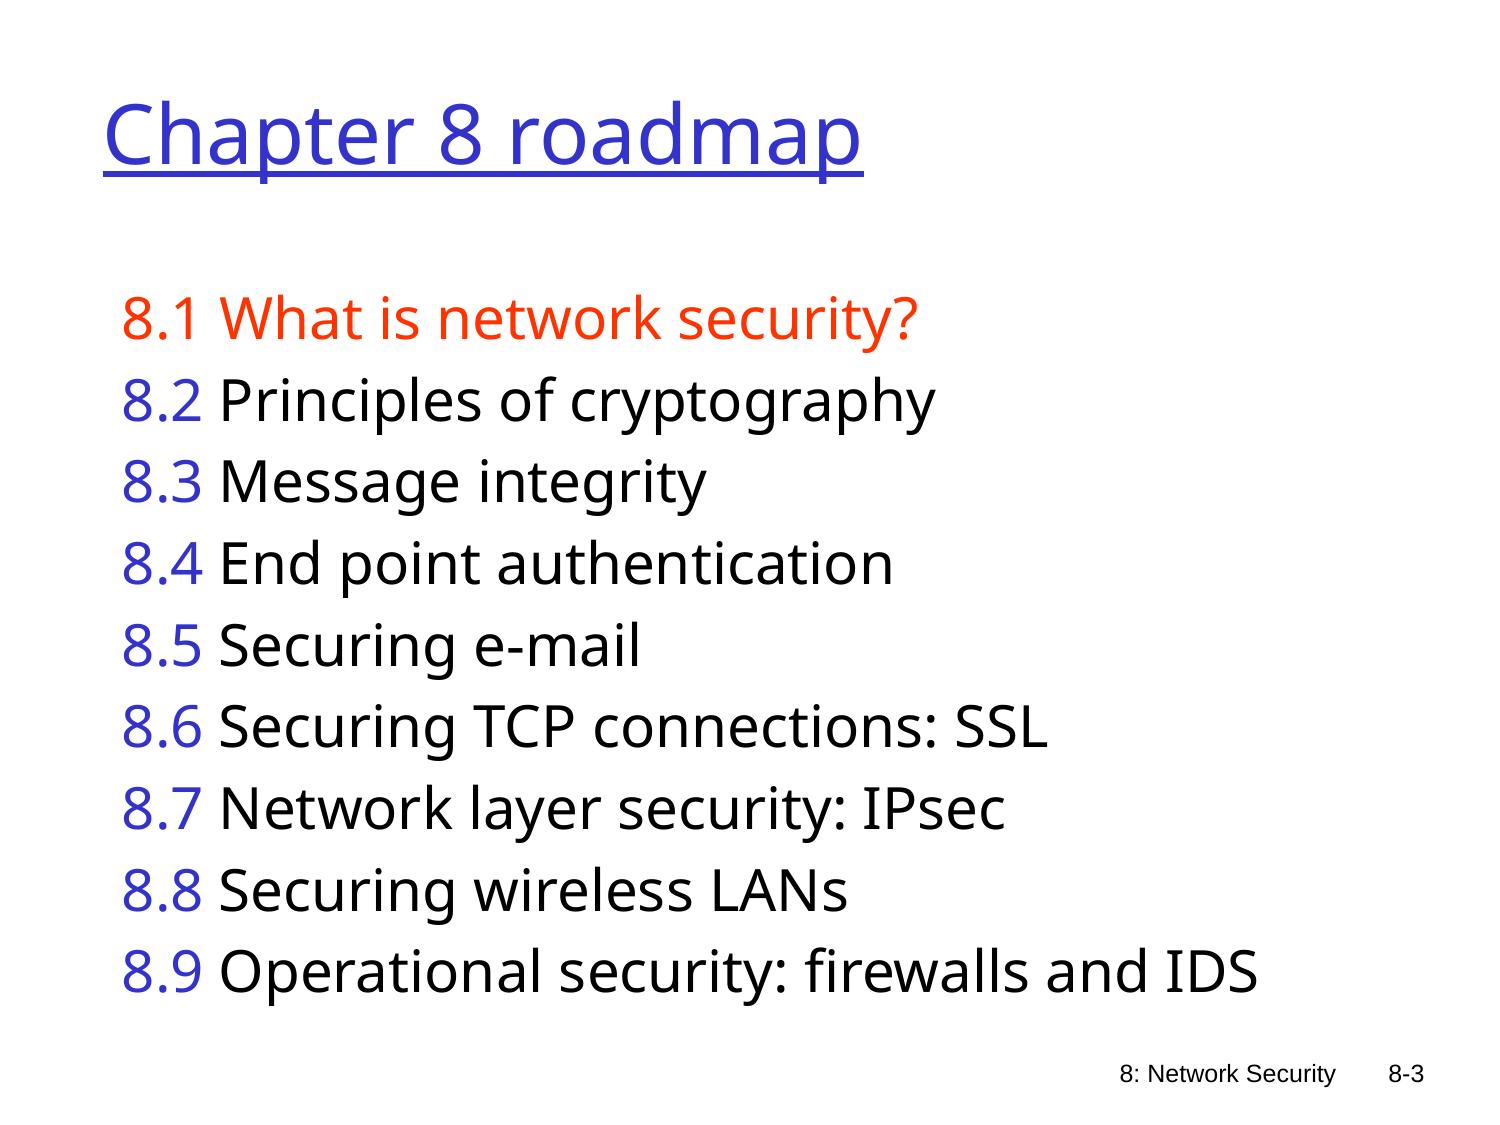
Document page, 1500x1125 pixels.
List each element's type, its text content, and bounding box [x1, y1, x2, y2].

title Chapter 8 roadmap [87, 37, 1363, 225]
footer 8: Network Security [876, 1050, 1352, 1125]
slide_number 8-3 [1320, 1050, 1440, 1099]
list 8.1 What is network security? 8.2 Principles of cryptography 8.3 Message integrity 8.4 End point authentication 8.5 Securing e-mail 8.6 Securing TCP connections: SSL 8.7 Network layer security: IPsec 8.8 Securing wireless LANs 8.9 Operational security: firewalls and IDS [106, 273, 1382, 1037]
